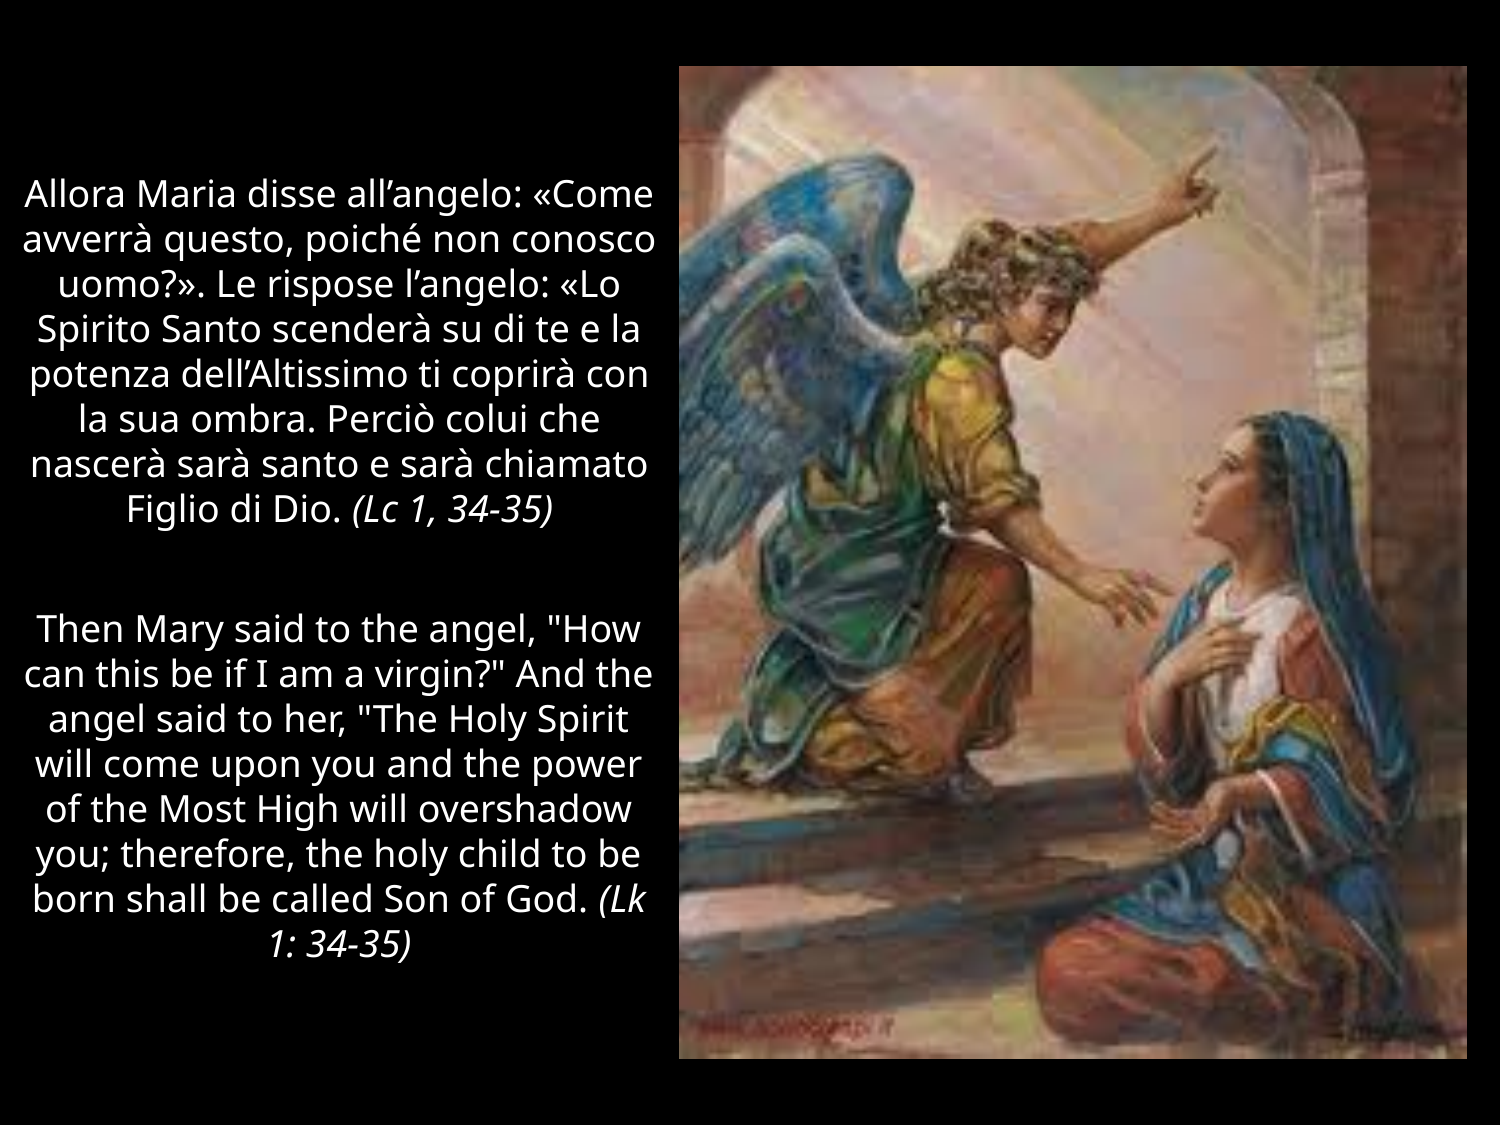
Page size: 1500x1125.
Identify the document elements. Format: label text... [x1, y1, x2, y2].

picture [679, 66, 1467, 1059]
title Allora Maria disse all’angelo: «Come avverrà questo, poiché non conosco uomo?». Le rispose l’angelo: «Lo Spirito Santo scenderà su di te e la potenza dell’Altissimo ti coprirà con la sua ombra. Perciò colui che nascerà sarà santo e sarà chiamato Figlio di Dio. (Lc 1, 34-35) [0, 278, 679, 467]
text_box Then Mary said to the angel, "How can this be if I am a virgin?" And the angel said to her, "The Holy Spirit will come upon you and the power of the Most High will overshadow you; therefore, the holy child to be born shall be called Son of God. (Lk 1: 34-35) [0, 597, 678, 973]
